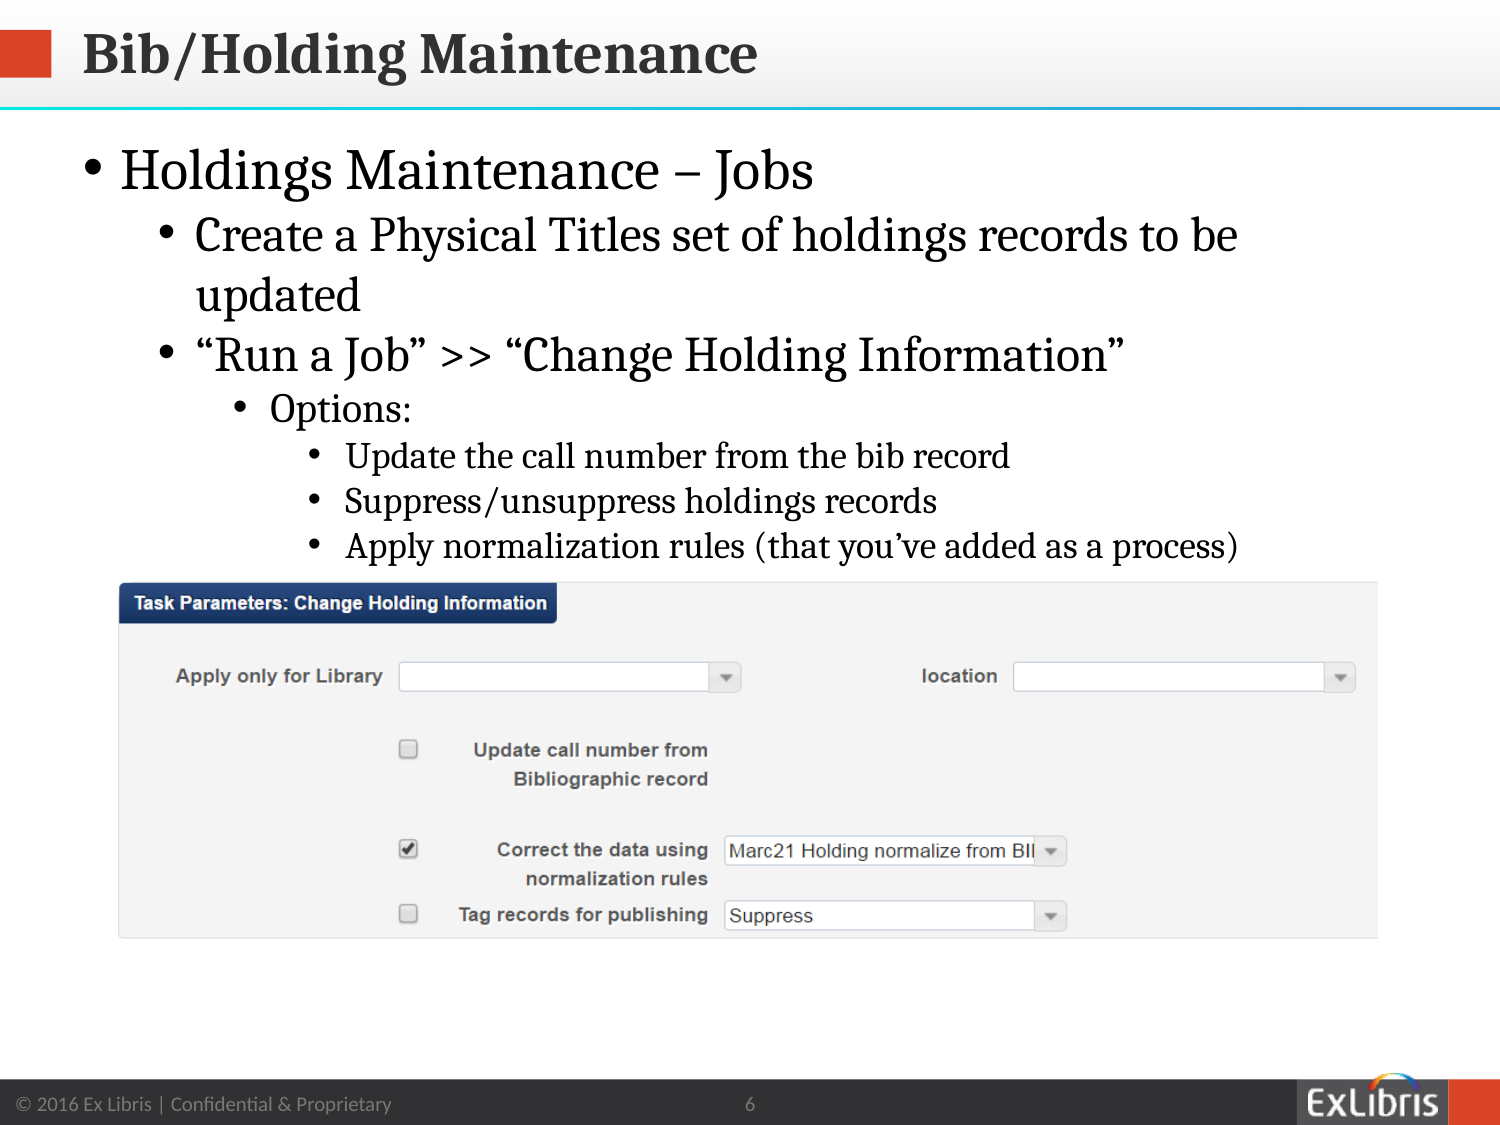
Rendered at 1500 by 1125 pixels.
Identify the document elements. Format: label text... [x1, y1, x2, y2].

title Bib/Holding Maintenance [67, 3, 1427, 107]
picture [117, 576, 1378, 941]
slide_number 6 [662, 1073, 838, 1125]
picture [1308, 1073, 1438, 1122]
list Holdings Maintenance – Jobs Create a Physical Titles set of holdings records to be updated “Run a Job” >> “Change Holding Information” Options: Update the call number from the bib record Suppress/unsuppress holdings records Apply normalization rules (that you’ve added as a process) [67, 123, 1427, 1031]
